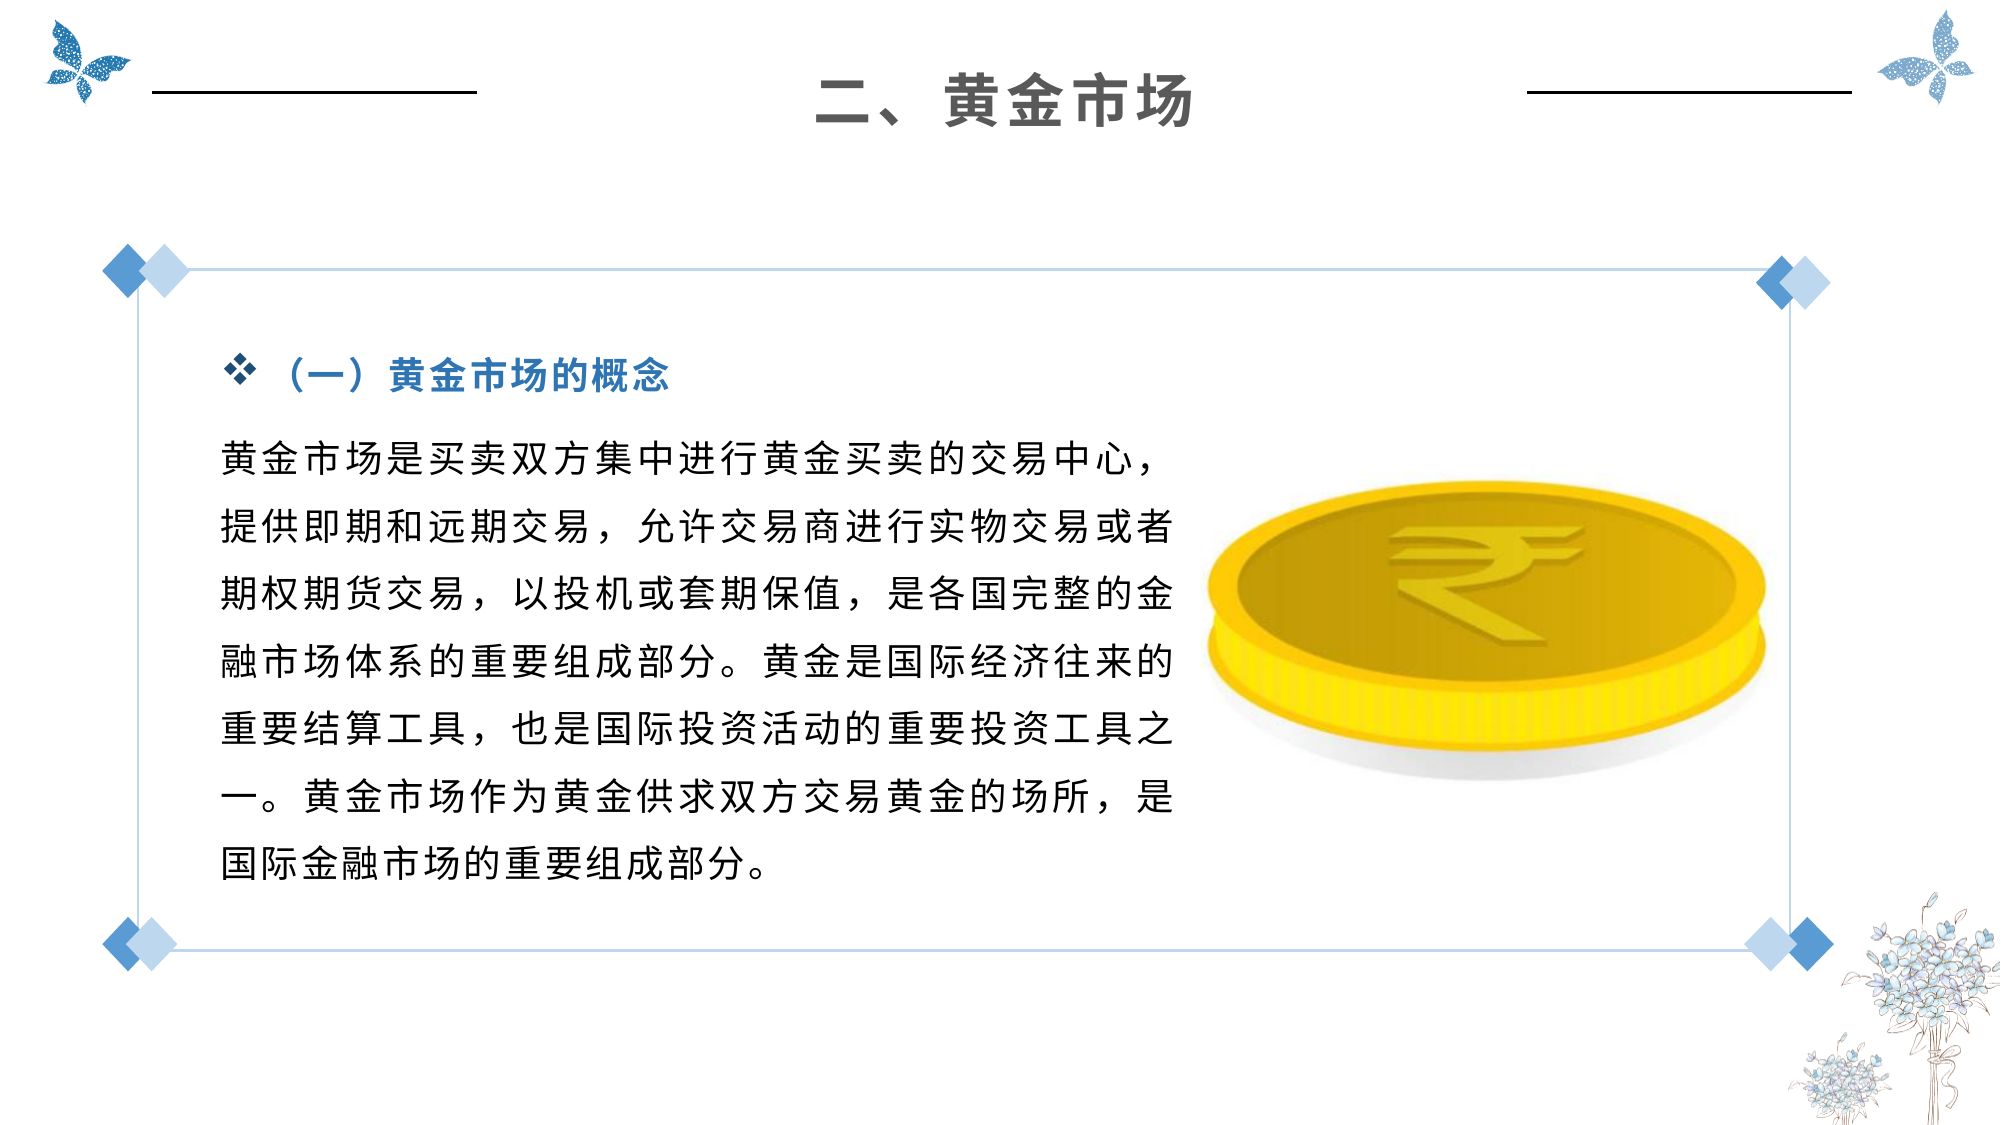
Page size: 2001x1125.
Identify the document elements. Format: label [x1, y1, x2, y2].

picture [1200, 456, 1780, 786]
text_box [102, 243, 1834, 972]
picture [1788, 892, 2000, 1125]
text_box [151, 55, 1852, 142]
